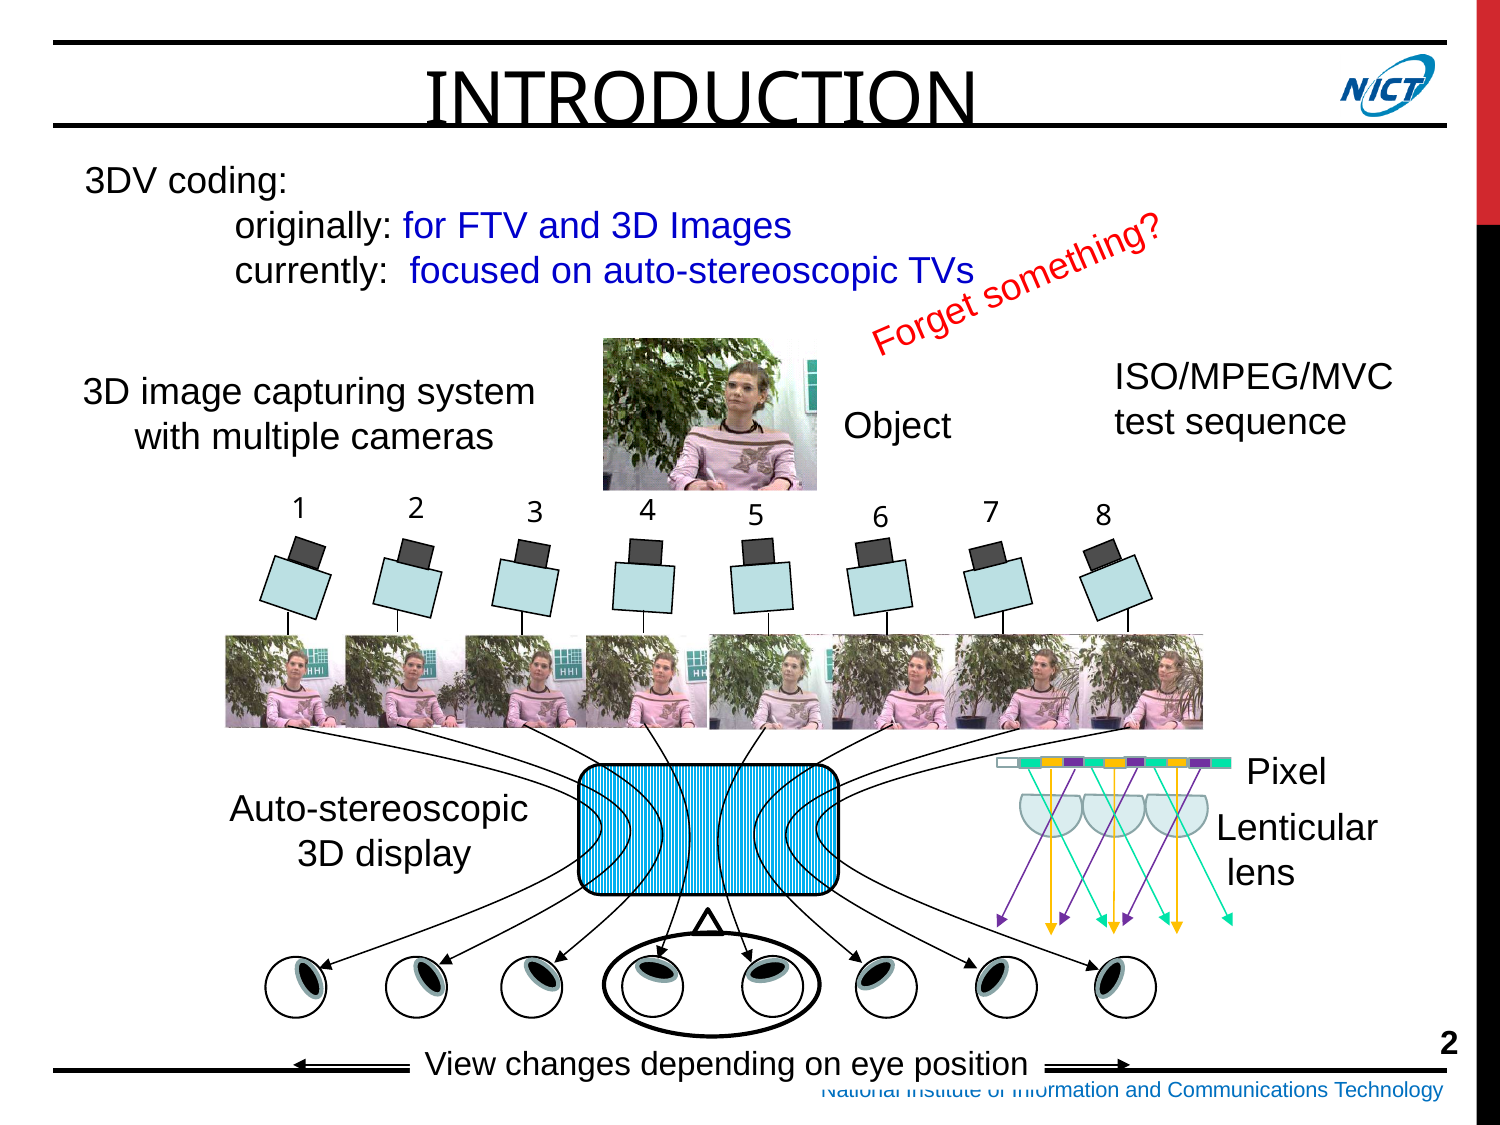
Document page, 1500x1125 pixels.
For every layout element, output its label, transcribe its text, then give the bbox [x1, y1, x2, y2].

text_box 3DV coding: originally: for FTV and 3D Images currently: focused on auto-stereoscopic TVs [69, 148, 990, 299]
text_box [64, 337, 1418, 1091]
picture [1340, 54, 1435, 117]
slide_number 2 [1427, 1011, 1474, 1072]
text_box Forget something? [848, 186, 1186, 332]
text_box Introduction [64, 42, 1340, 149]
